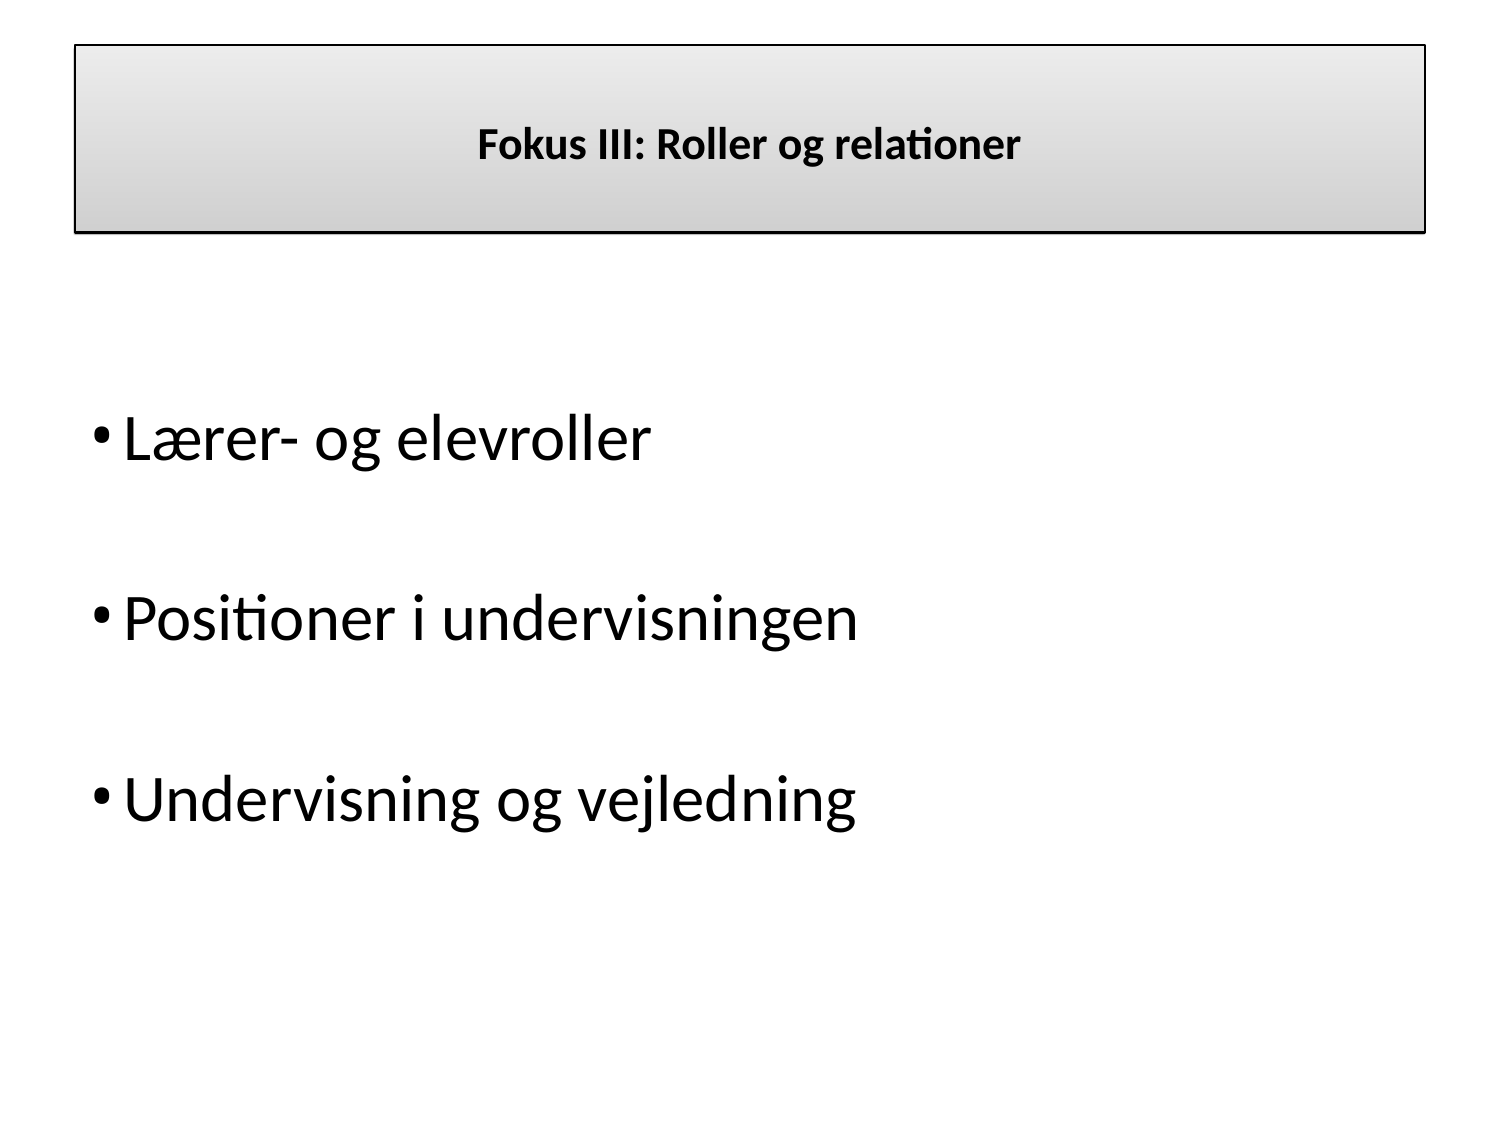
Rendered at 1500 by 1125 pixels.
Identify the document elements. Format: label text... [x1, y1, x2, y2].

title ‍ Fokus III: Roller og relationer [74, 45, 1425, 233]
list Lærer- og elevroller Positioner i undervisningen Undervisning og vejledning [74, 385, 1425, 1005]
